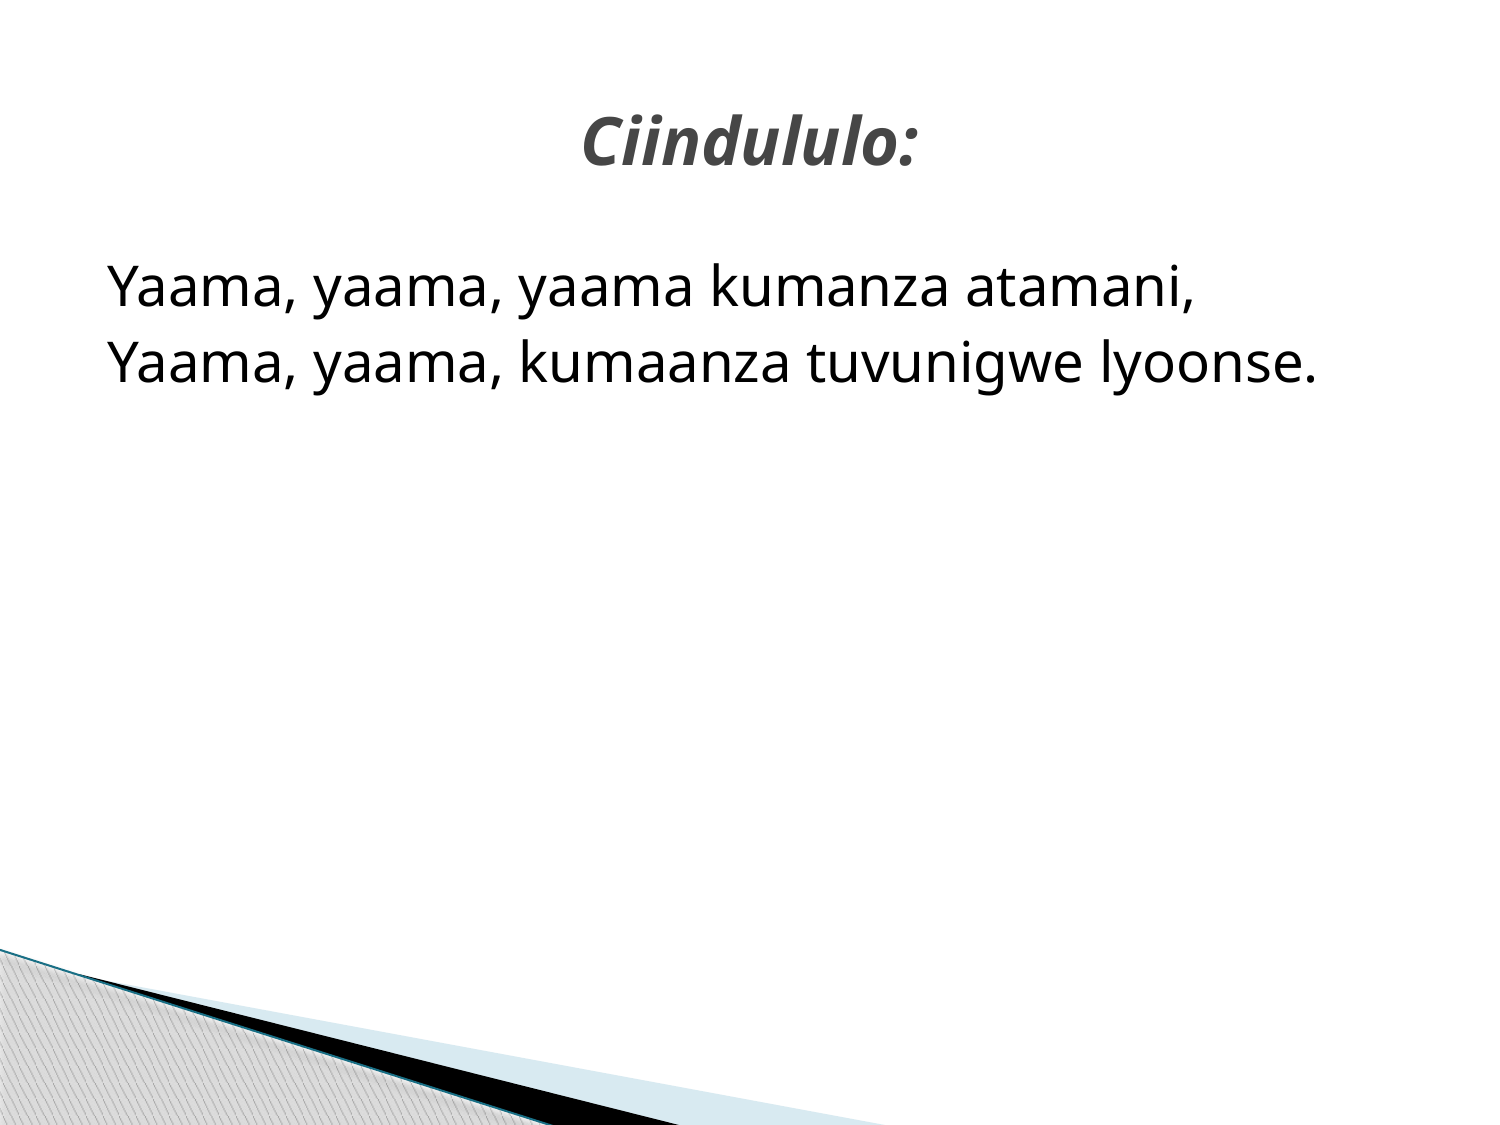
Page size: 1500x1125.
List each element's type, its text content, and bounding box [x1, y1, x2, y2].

list Yaama, yaama, yaama kumanza atamani, Yaama, yaama, kumaanza tuvunigwe lyoonse. [75, 243, 1425, 986]
title Ciindululo: [75, 45, 1425, 233]
